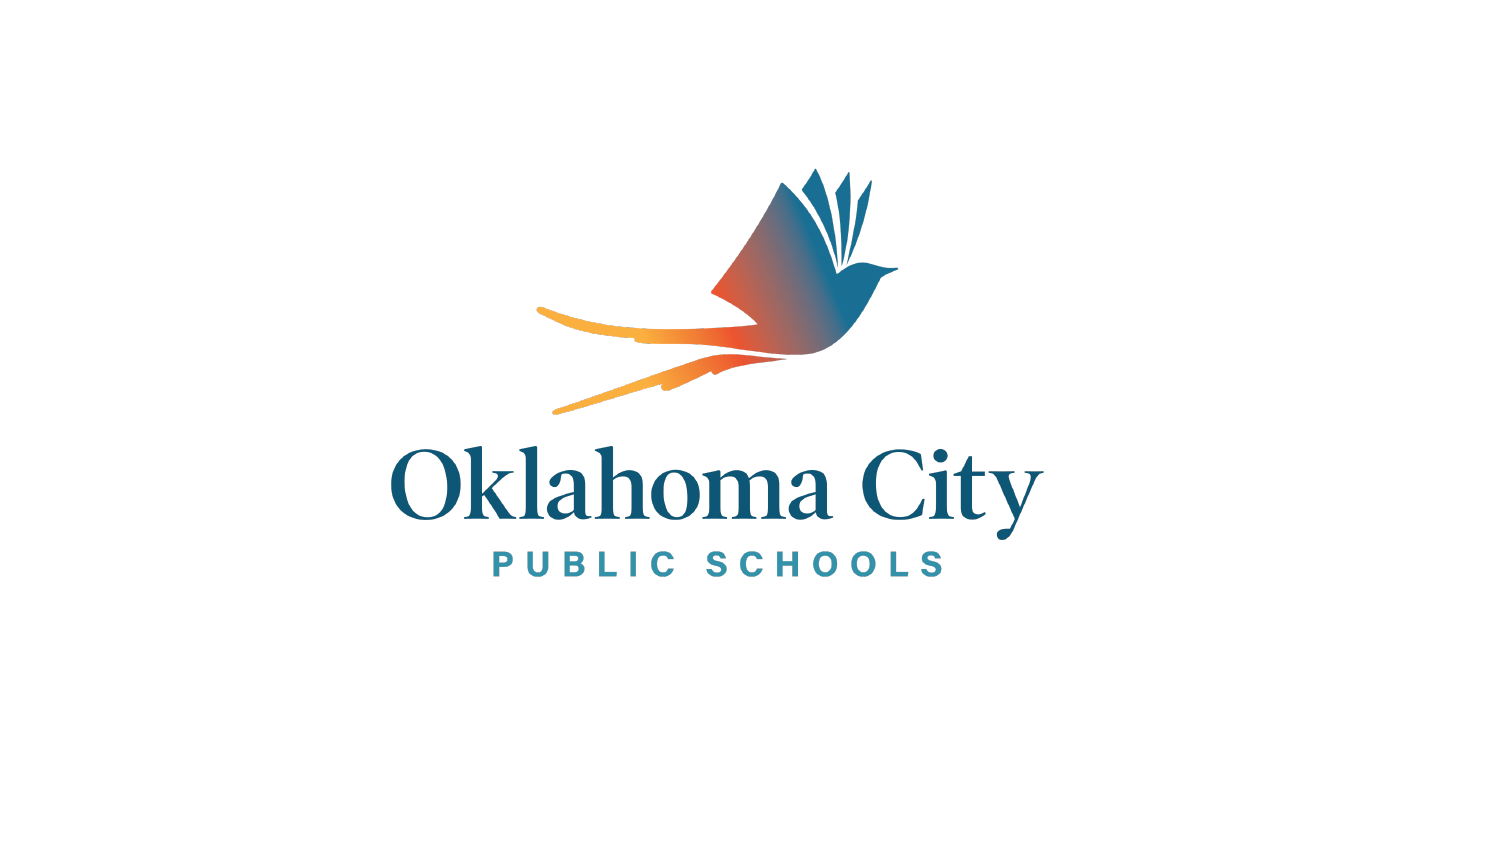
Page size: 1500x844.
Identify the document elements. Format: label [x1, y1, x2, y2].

picture [327, 117, 1072, 644]
